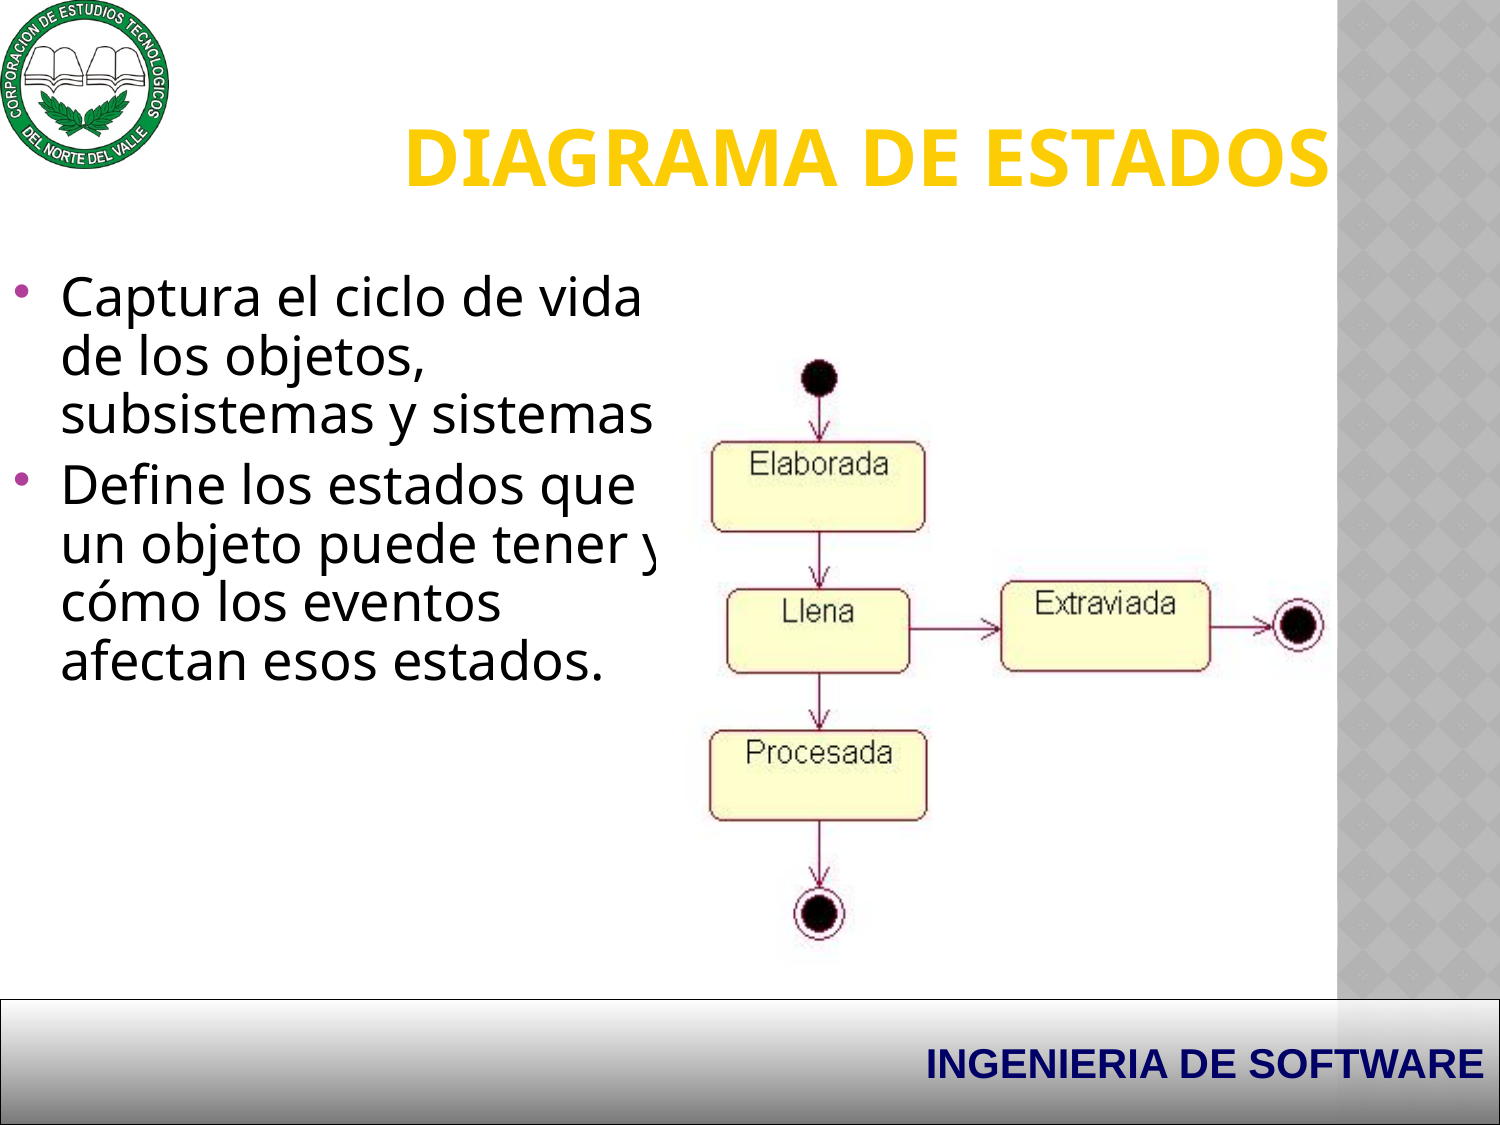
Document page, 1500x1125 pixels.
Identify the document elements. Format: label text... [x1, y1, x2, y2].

picture [0, 0, 169, 169]
title Diagrama de Estados [387, 99, 1388, 288]
picture [655, 327, 1337, 965]
list Captura el ciclo de vida de los objetos, subsistemas y sistemas. Define los estados que un objeto puede tener y cómo los eventos afectan esos estados. [0, 262, 688, 963]
